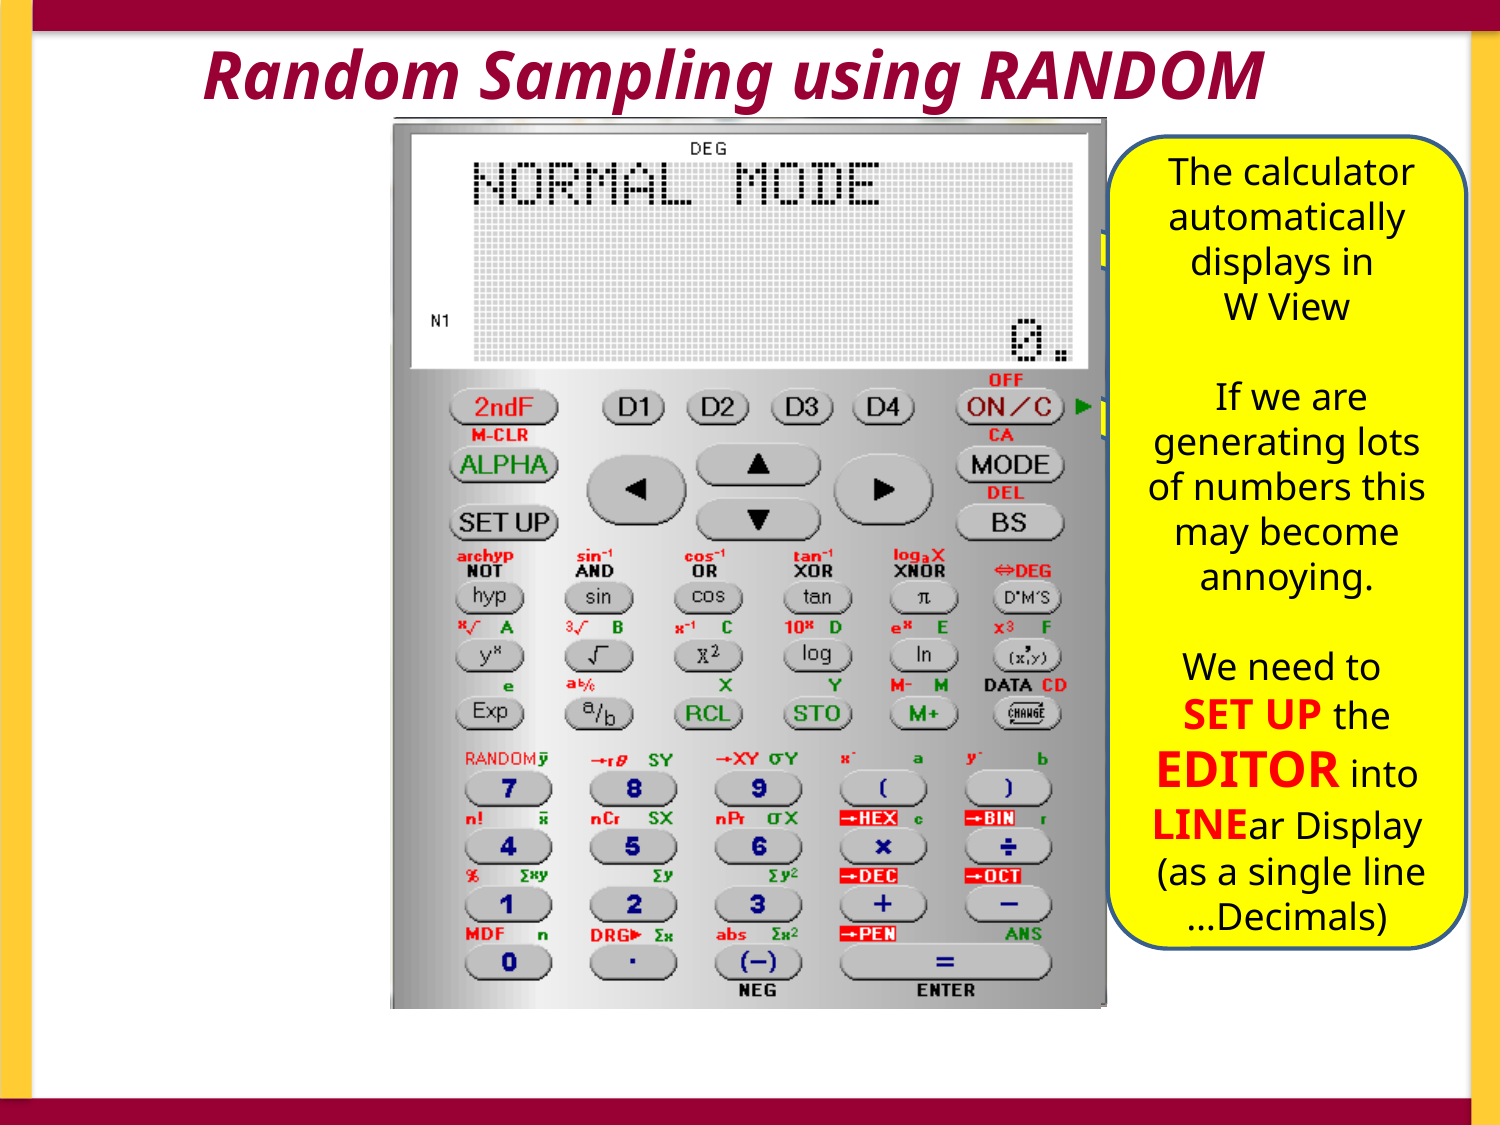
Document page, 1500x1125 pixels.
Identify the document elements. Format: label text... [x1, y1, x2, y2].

picture [389, 117, 1108, 1009]
text_box The calculator automatically displays in W View If we are generating lots of numbers this may become annoying. We need to SET UP the EDITOR into LINEar Display (as a single line …Decimals) [1112, 134, 1469, 951]
text_box Random Sampling using RANDOM [51, 25, 1418, 120]
